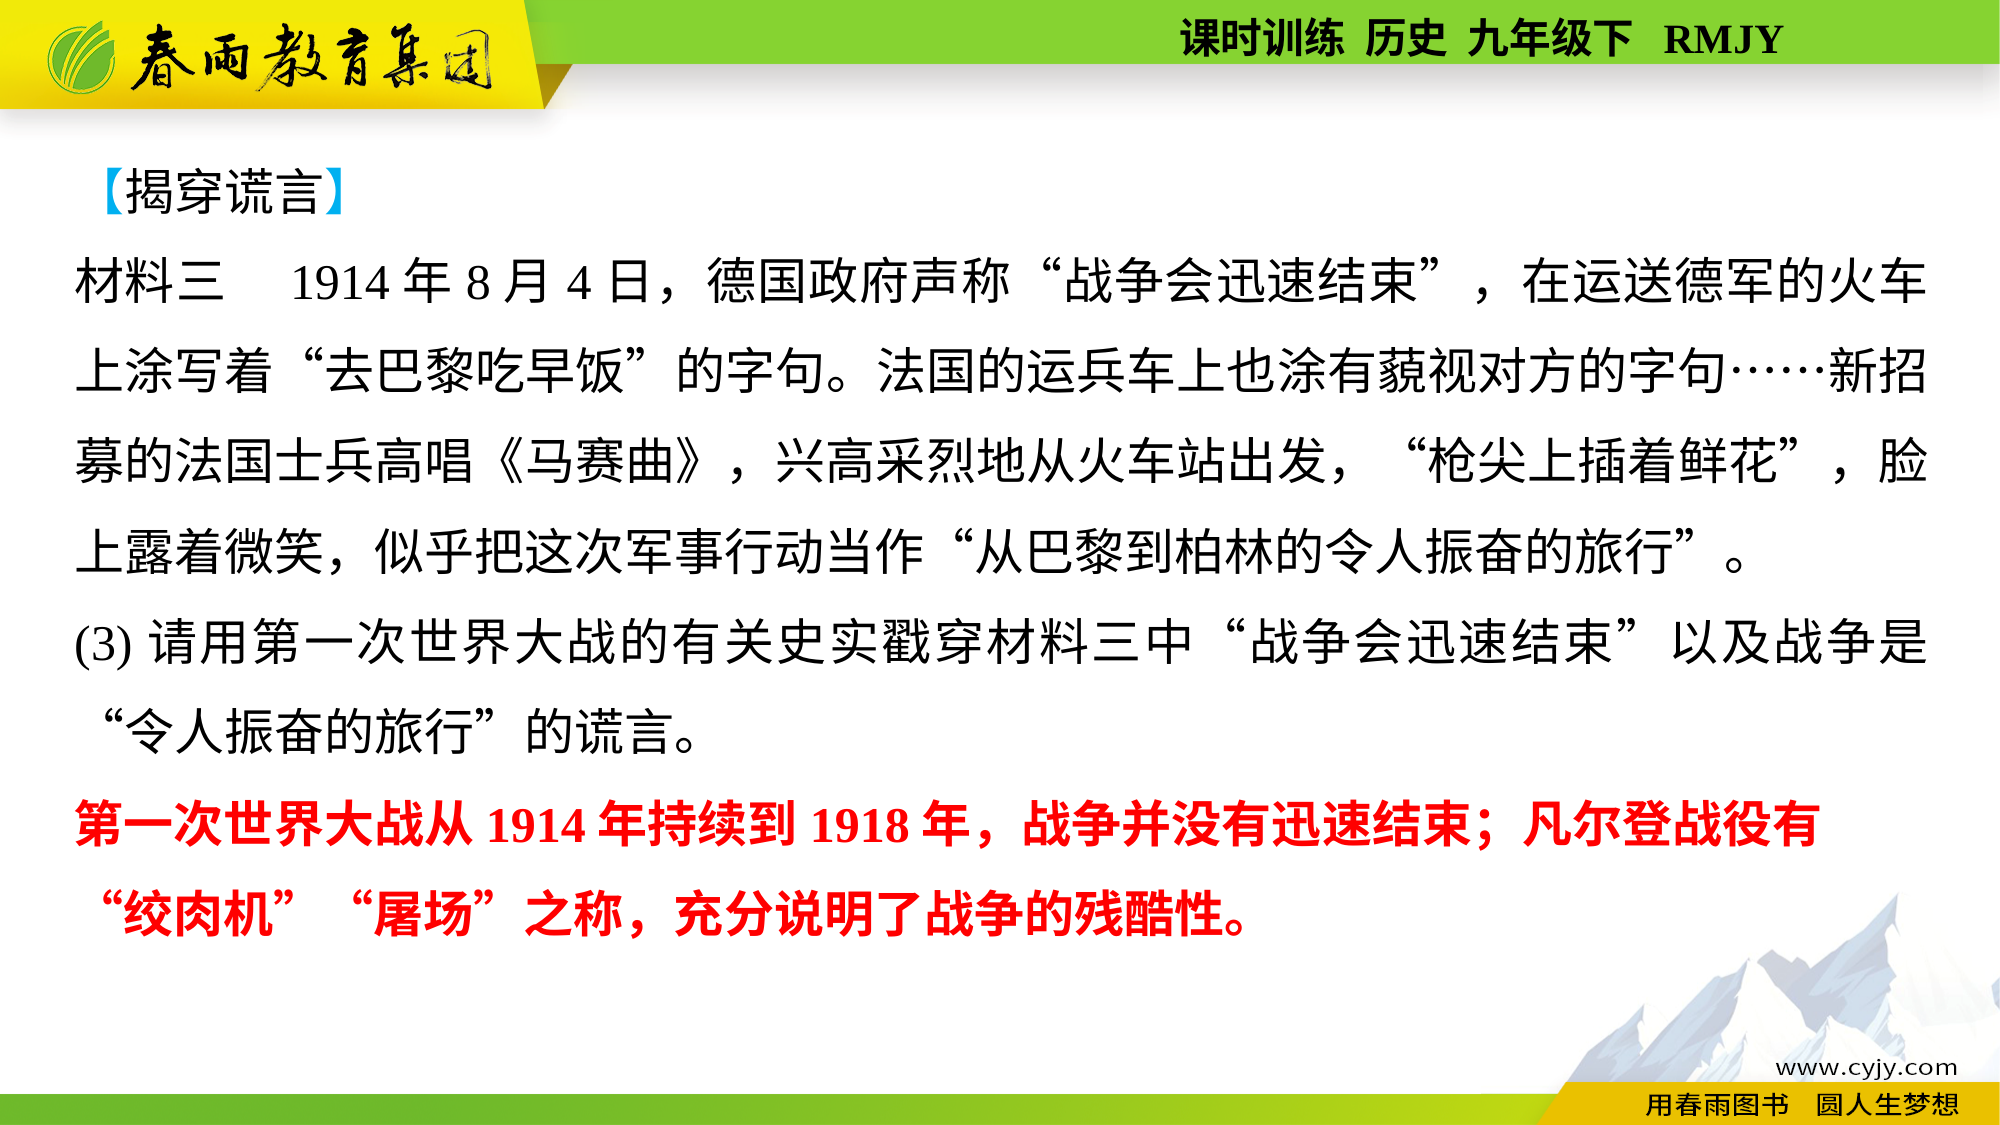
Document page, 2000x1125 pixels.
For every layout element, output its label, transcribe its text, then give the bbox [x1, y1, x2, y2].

picture [0, 0, 2000, 1125]
text_box 第一次世界大战从1914年持续到1918年，战争并没有迅速结束；凡尔登战役有“绞肉机”“屠场”之称，充分说明了战争的残酷性。 [59, 755, 1933, 951]
list 【揭穿谎言】 材料三 1914年8月4日，德国政府声称“战争会迅速结束”，在运送德军的火车上涂写着“去巴黎吃早饭”的字句。法国的运兵车上也涂有藐视对方的字句……新招募的法国士兵高唱《马赛曲》，兴高采烈地从火车站出发，“枪尖上插着鲜花”，脸上露着微笑，似乎把这次军事行动当作“从巴黎到柏林的令人振奋的旅行”。 (3)请用第一次世界大战的有关史实戳穿材料三中“战争会迅速结束”以及战争是“令人振奋的旅行”的谎言。 [59, 122, 1944, 774]
